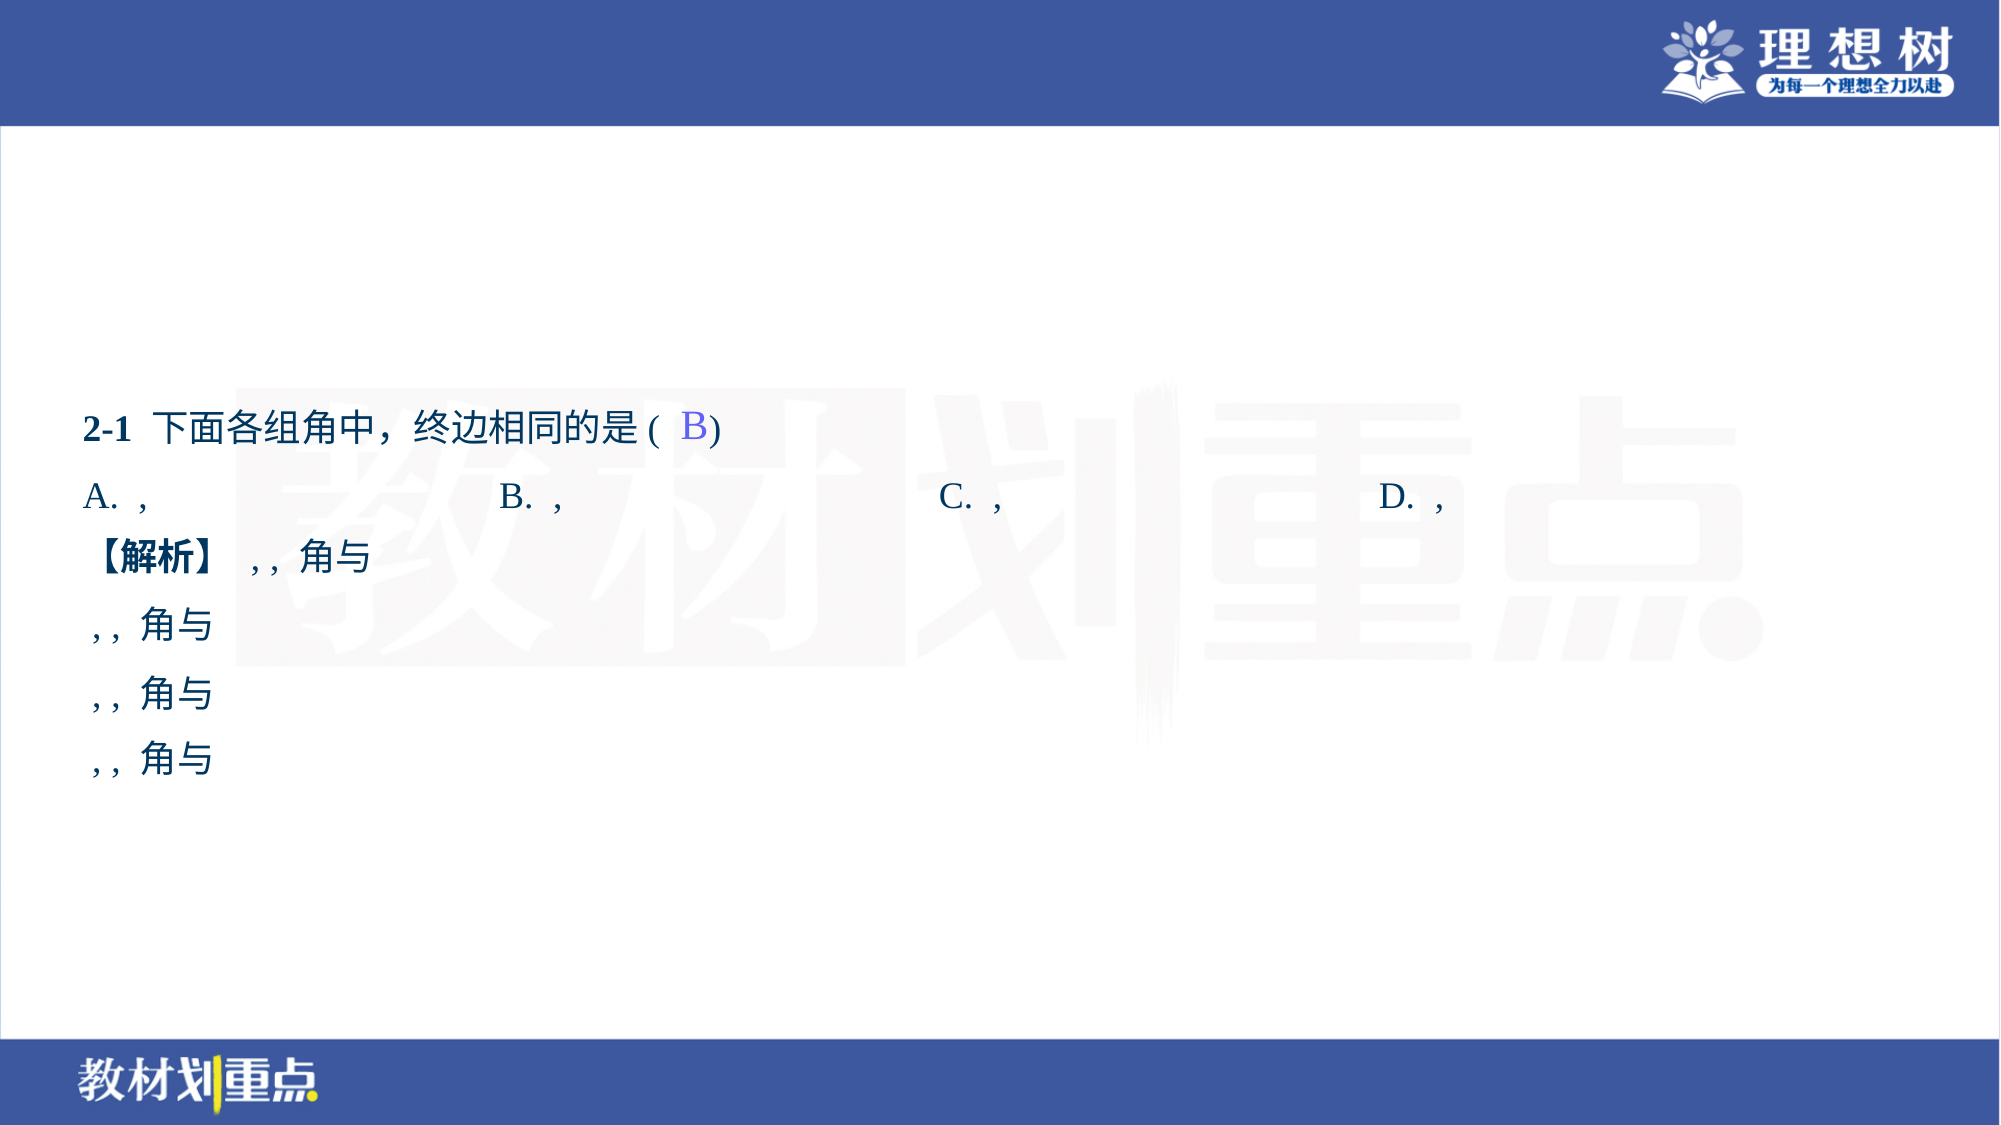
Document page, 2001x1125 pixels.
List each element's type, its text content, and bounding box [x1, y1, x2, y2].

text_box 2-1 下面各组角中，终边相同的是( ) [82, 381, 1817, 441]
text_box B [665, 395, 724, 446]
picture [0, 0, 2000, 1125]
